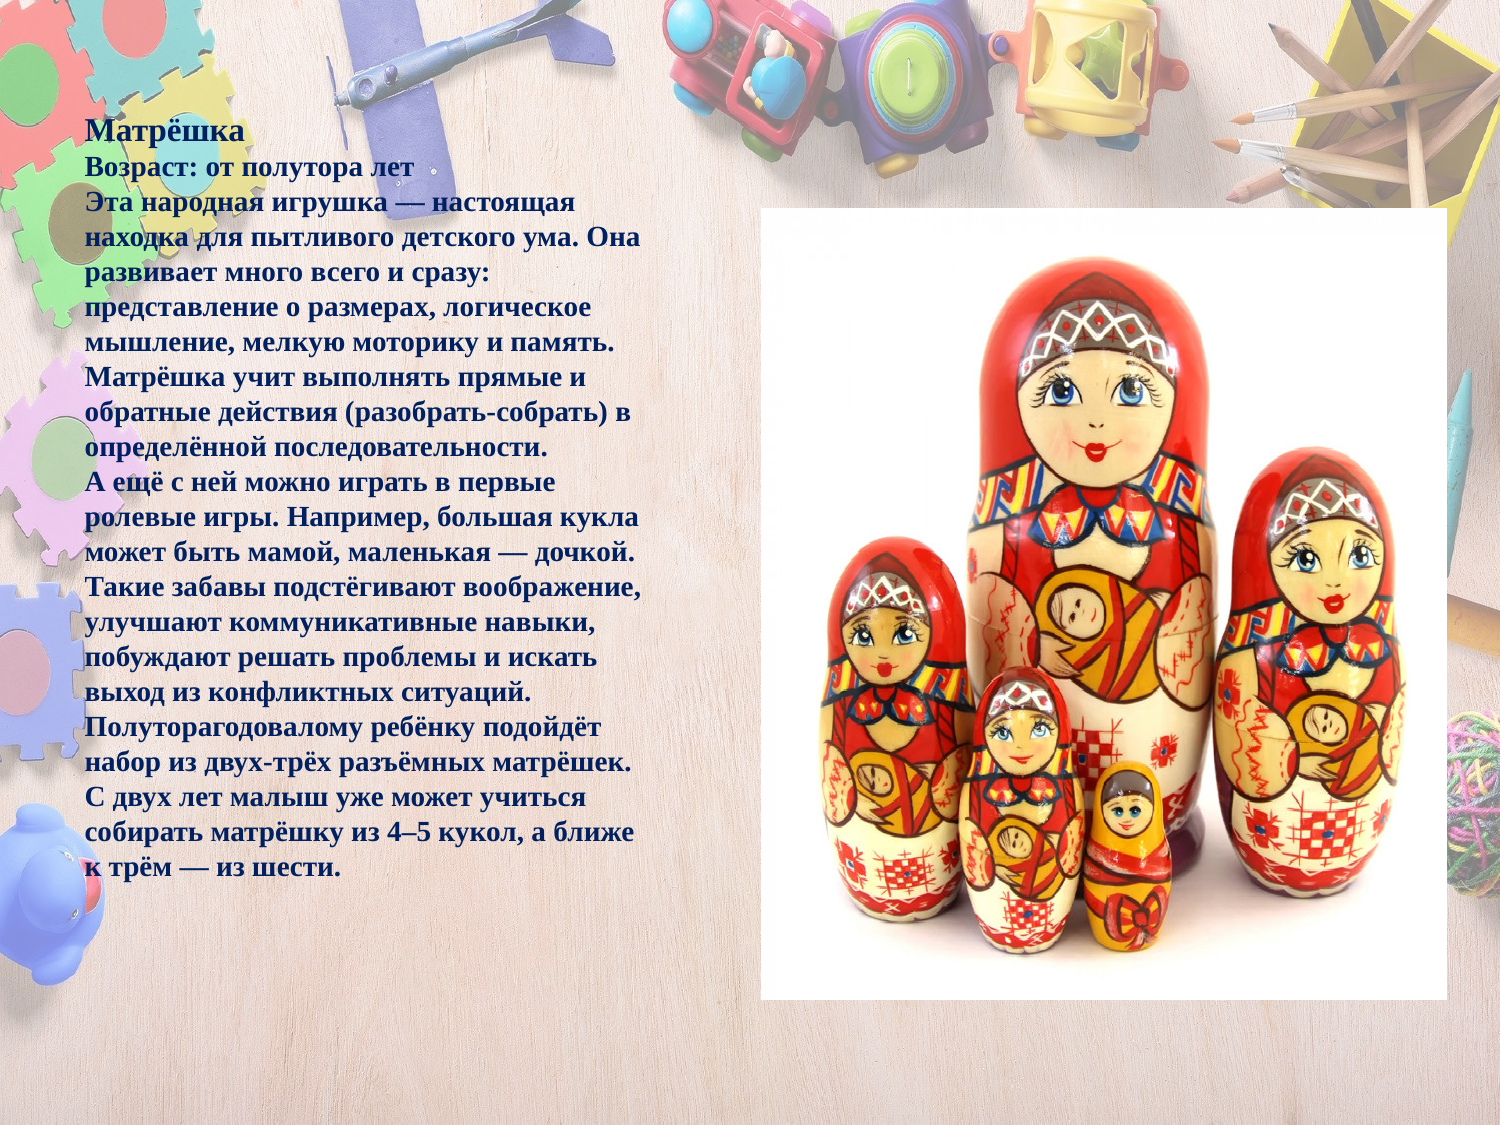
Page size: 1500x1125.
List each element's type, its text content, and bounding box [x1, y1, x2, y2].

text_box Матрёшка Возраст: от полутора лет Эта народная игрушка — настоящая находка для пытливого детского ума. Она развивает много всего и сразу: представление о размерах, логическое мышление, мелкую моторику и память. Матрёшка учит выполнять прямые и обратные действия (разобрать-собрать) в определённой последовательности. А ещё с ней можно играть в первые ролевые игры. Например, большая кукла может быть мамой, маленькая — дочкой. Такие забавы подстёгивают воображение, улучшают коммуникативные навыки, побуждают решать проблемы и искать выход из конфликтных ситуаций. Полуторагодовалому ребёнку подойдёт набор из двух-трёх разъёмных матрёшек. С двух лет малыш уже может учиться собирать матрёшку из 4–5 кукол, а ближе к трём — из шести. [69, 100, 673, 930]
picture [761, 207, 1448, 1000]
